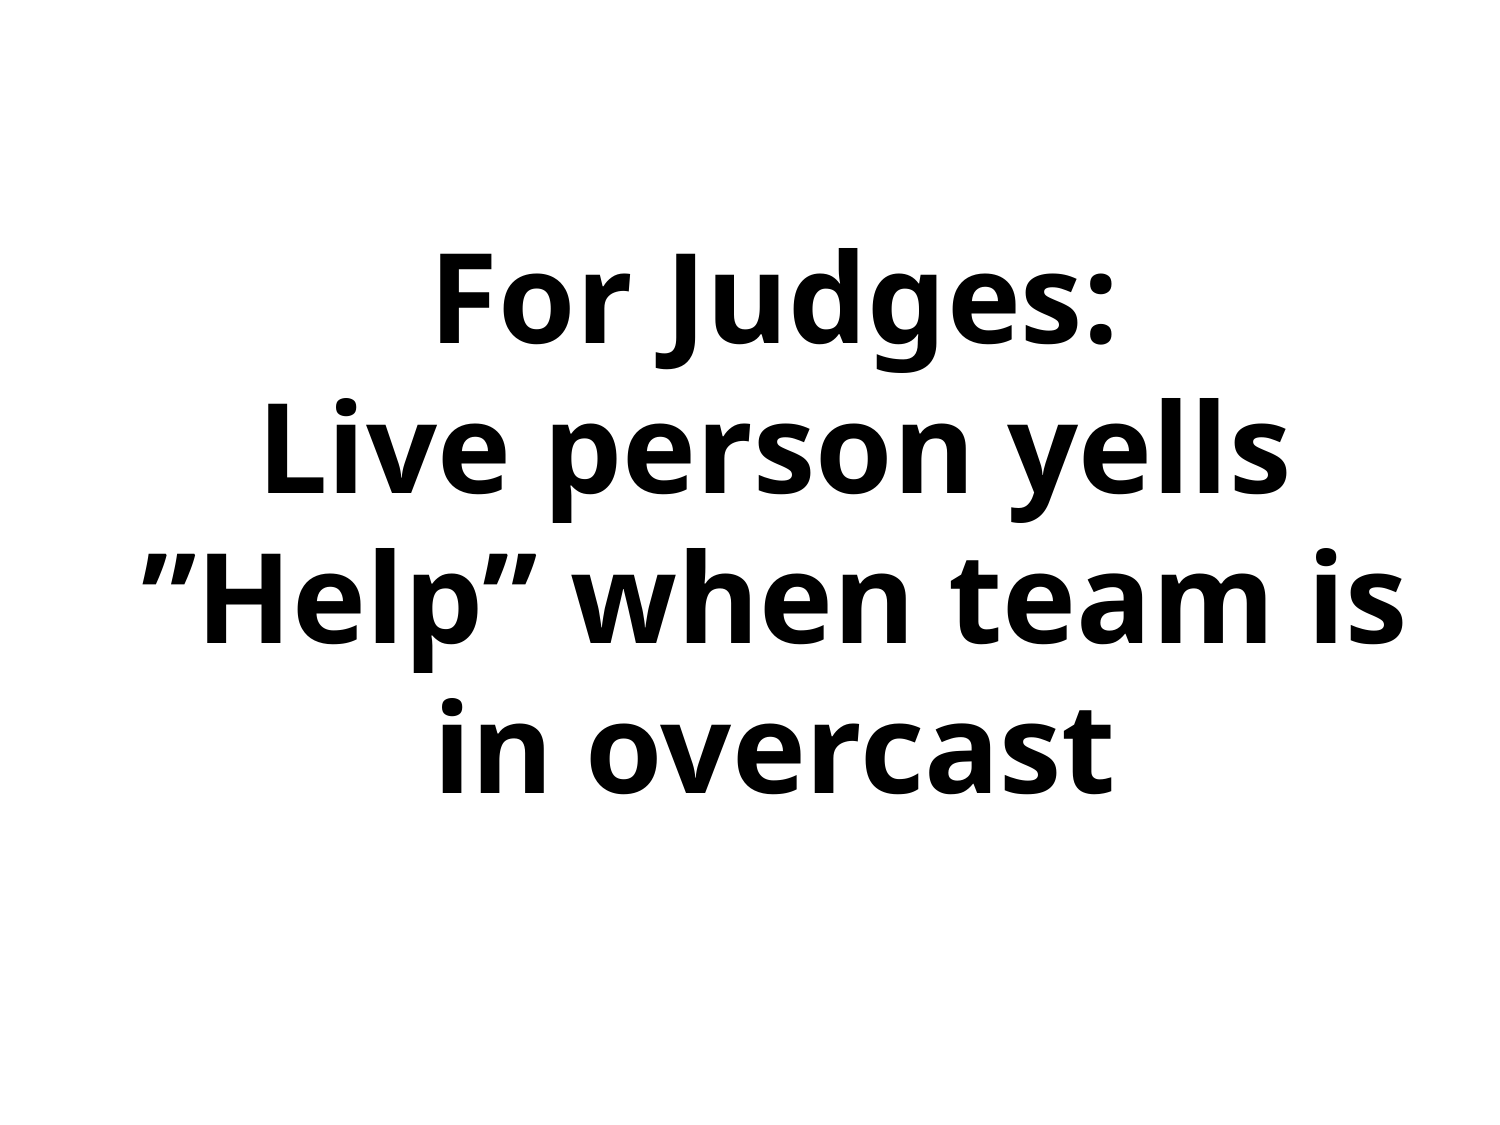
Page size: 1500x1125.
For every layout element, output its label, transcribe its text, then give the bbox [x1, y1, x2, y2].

title For Judges: Live person yells ”Help” when team is in overcast [99, 425, 1450, 613]
